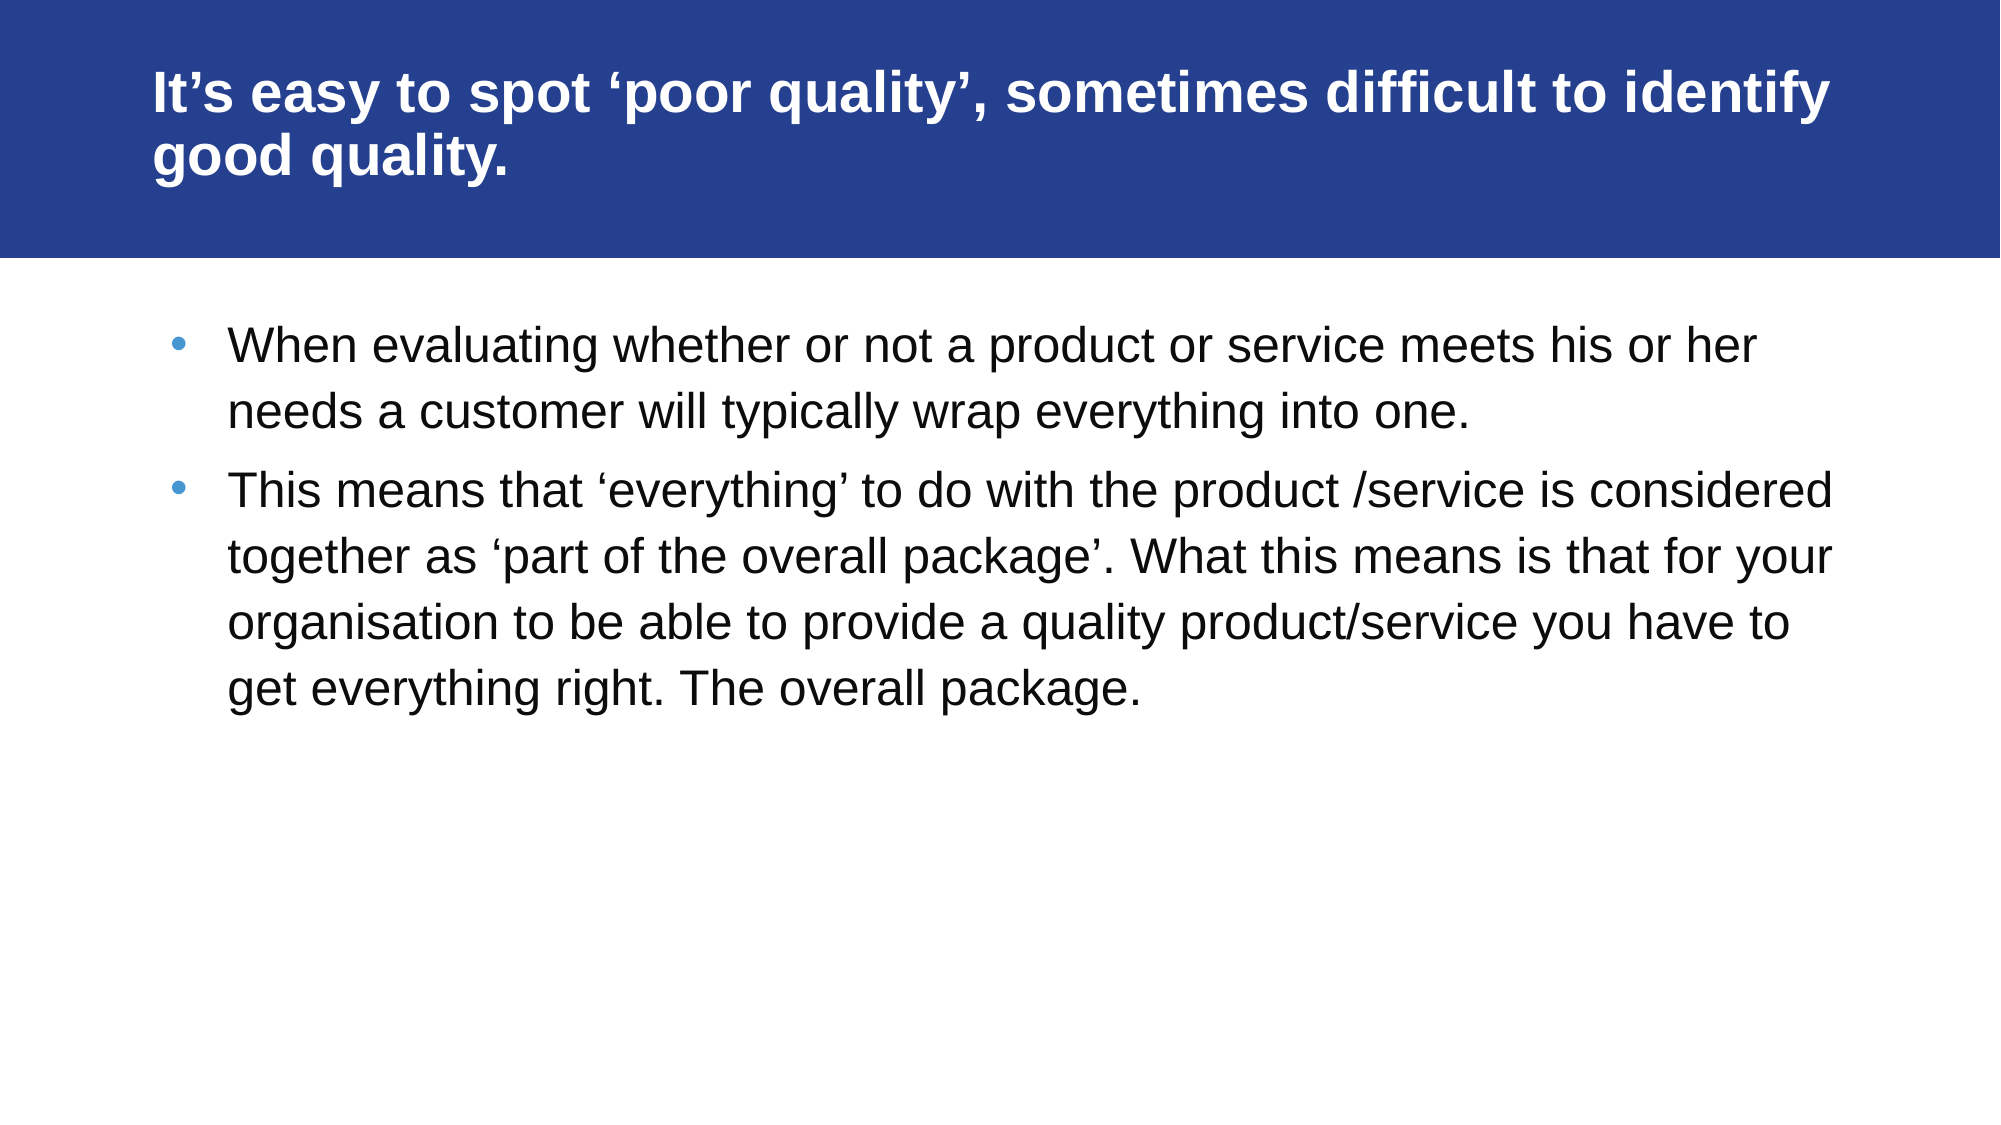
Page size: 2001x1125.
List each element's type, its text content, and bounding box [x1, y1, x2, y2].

list When evaluating whether or not a product or service meets his or her needs a customer will typically wrap everything into one. This means that ‘everything’ to do with the product /service is considered together as ‘part of the overall package’. What this means is that for your organisation to be able to provide a quality product/service you have to get everything right. The overall package. [137, 299, 1863, 1025]
title It’s easy to spot ‘poor quality’, sometimes difficult to identify good quality. [137, 20, 1863, 238]
